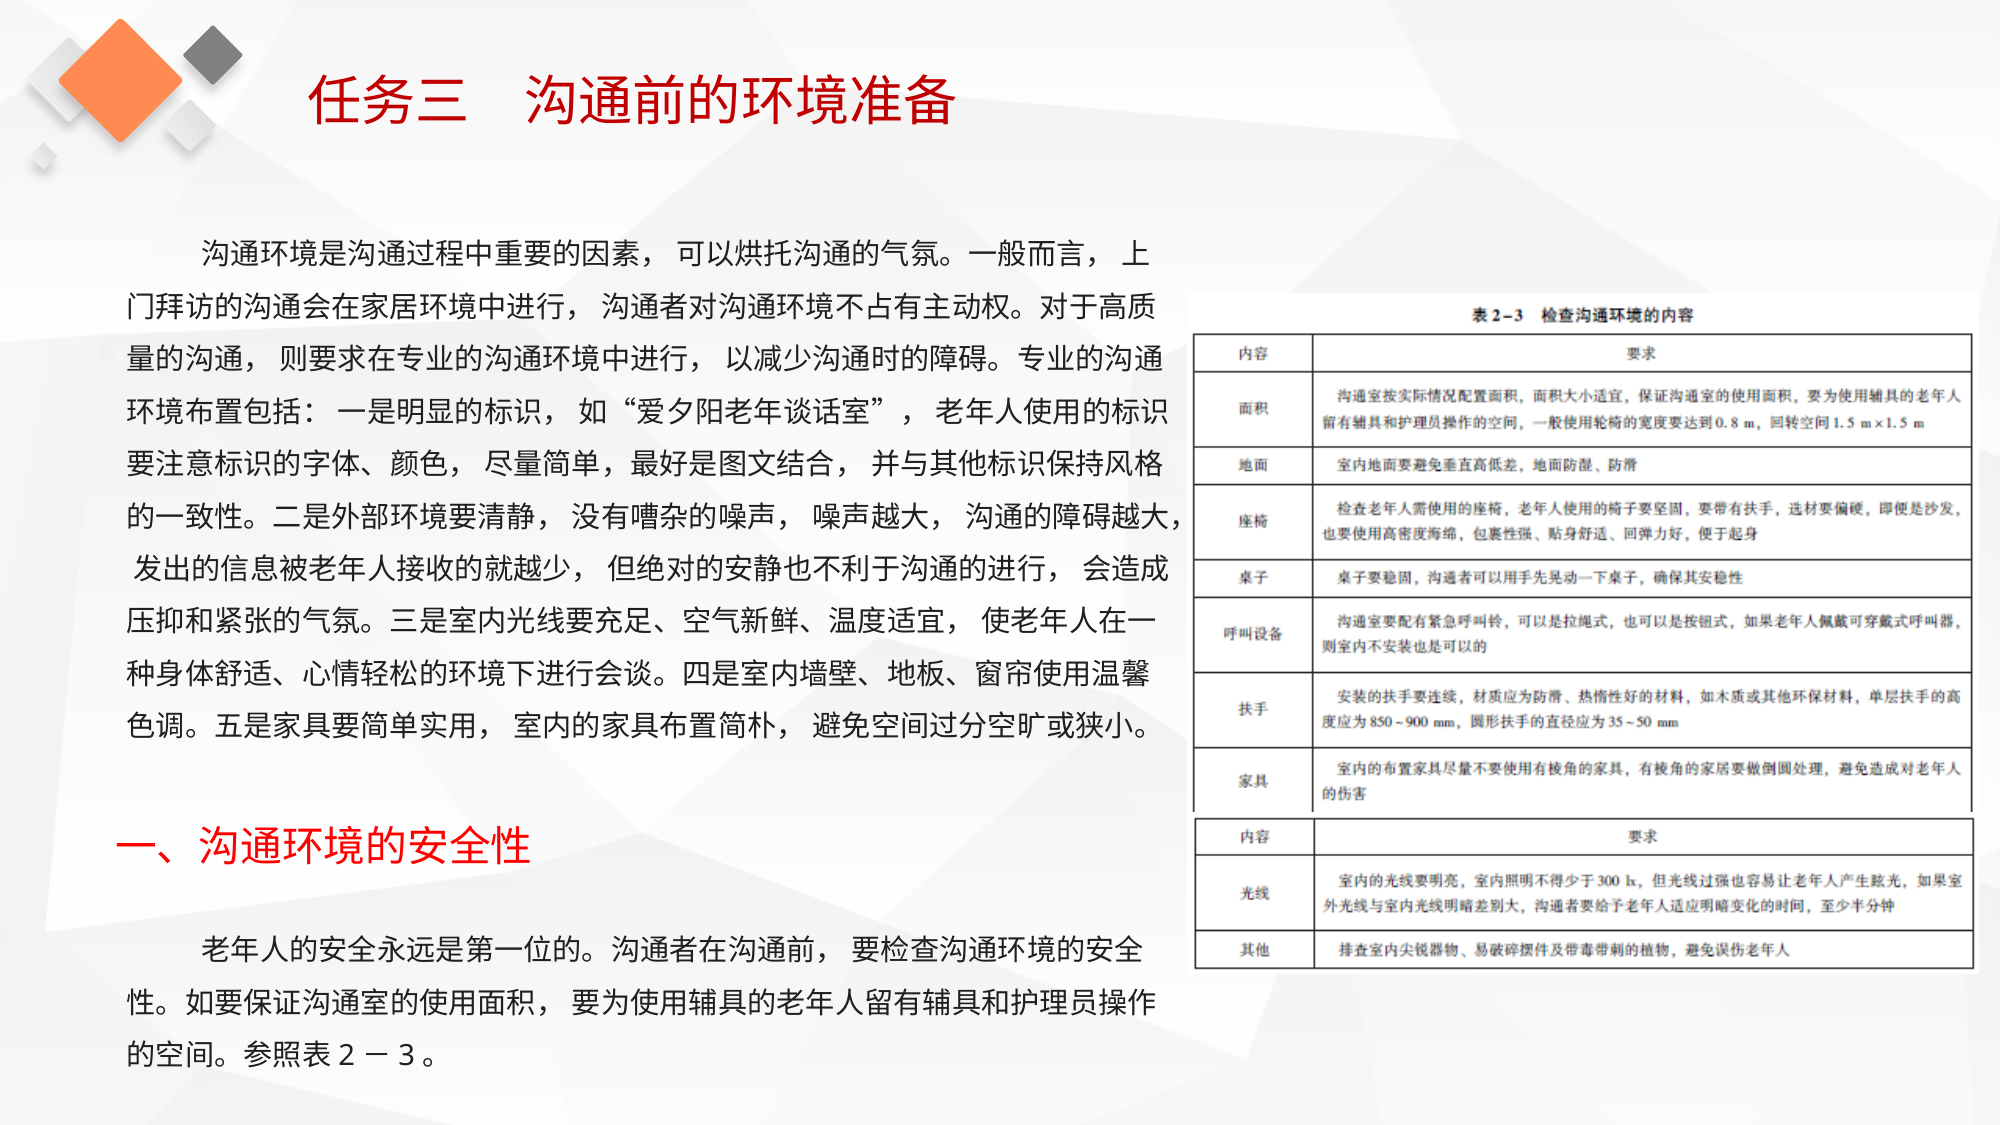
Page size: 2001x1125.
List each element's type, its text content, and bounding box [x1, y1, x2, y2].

text_box 沟通环境是沟通过程中重要的因素， 可以烘托沟通的气氛。一般而言， 上门拜访的沟通会在家居环境中进行， 沟通者对沟通环境不占有主动权。对于高质量的沟通， 则要求在专业的沟通环境中进行， 以减少沟通时的障碍。专业的沟通环境布置包括： 一是明显的标识， 如“爱夕阳老年谈话室”， 老年人使用的标识要注意标识的字体、颜色， 尽量简单，最好是图文结合， 并与其他标识保持风格的一致性。二是外部环境要清静， 没有嘈杂的噪声， 噪声越大， 沟通的障碍越大， 发出的信息被老年人接收的就越少， 但绝对的安静也不利于沟通的进行， 会造成压抑和紧张的气氛。三是室内光线要充足、空气新鲜、温度适宜， 使老年人在一种身体舒适、心情轻松的环境下进行会谈。四是室内墙壁、地板、窗帘使用温馨色调。五是家具要简单实用， 室内的家具布置简朴， 避免空间过分空旷或狭小。 [111, 210, 1188, 750]
text_box 一、沟通环境的安全性 [100, 812, 1187, 878]
text_box 任务三 沟通前的环境准备 [292, 58, 1380, 139]
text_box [34, 33, 235, 166]
text_box 老年人的安全永远是第一位的。沟通者在沟通前， 要检查沟通环境的安全性。如要保证沟通室的使用面积， 要为使用辅具的老年人留有辅具和护理员操作的空间。参照表2－3。 [111, 906, 1188, 1079]
picture [0, 0, 2000, 1125]
